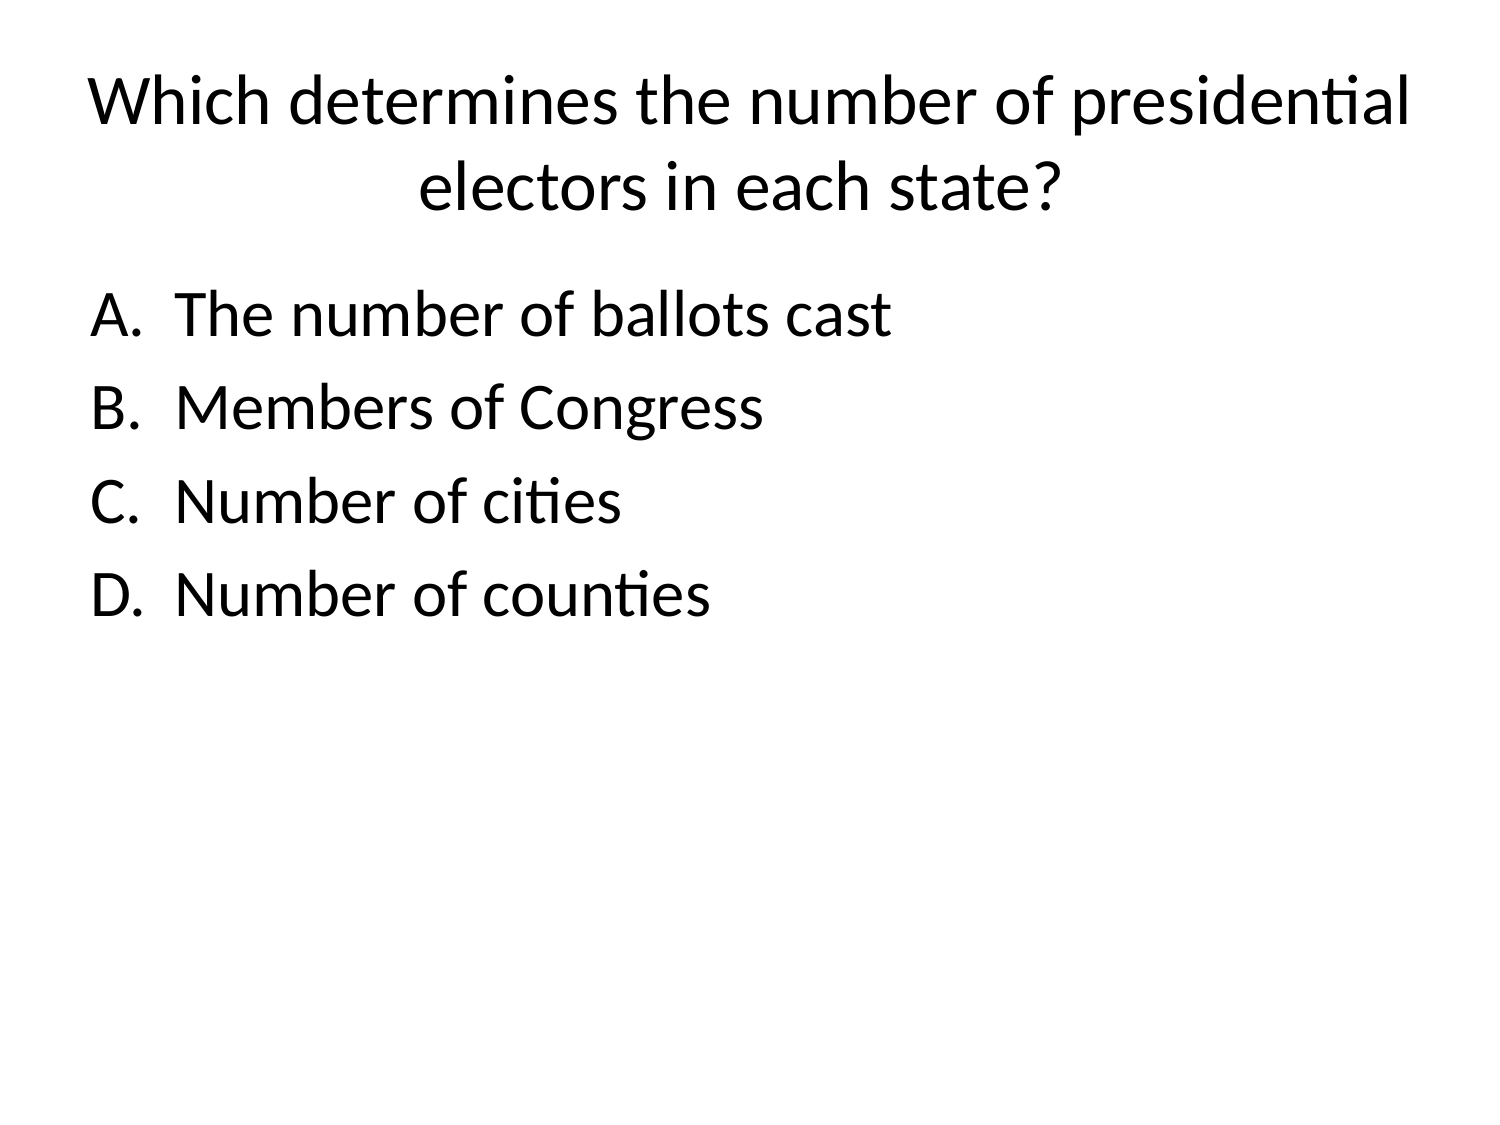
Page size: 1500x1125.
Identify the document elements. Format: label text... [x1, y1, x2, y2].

title Which determines the number of presidential electors in each state? [0, 45, 1500, 233]
list The number of ballots cast Members of Congress Number of cities Number of counties [75, 262, 1425, 1005]
